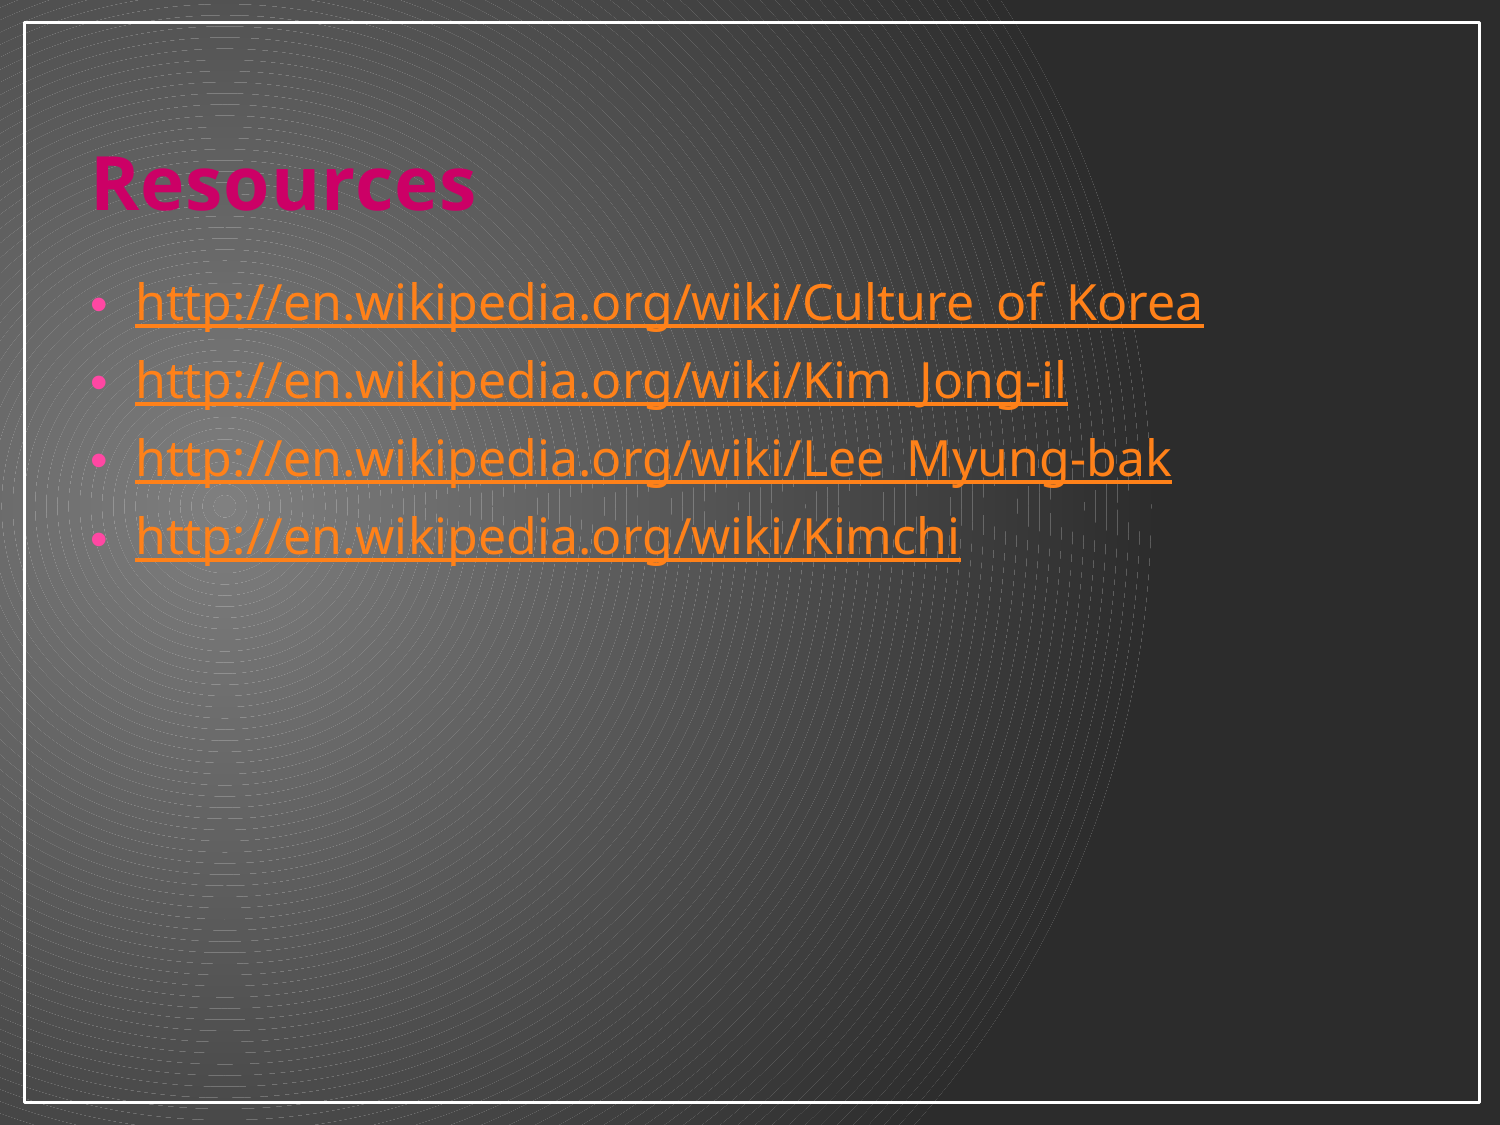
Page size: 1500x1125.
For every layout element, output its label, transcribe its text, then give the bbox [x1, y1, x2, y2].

title Resources [75, 45, 1425, 233]
list http://en.wikipedia.org/wiki/Culture_of_Korea http://en.wikipedia.org/wiki/Kim_Jong-il http://en.wikipedia.org/wiki/Lee_Myung-bak http://en.wikipedia.org/wiki/Kimchi [75, 262, 1425, 1005]
